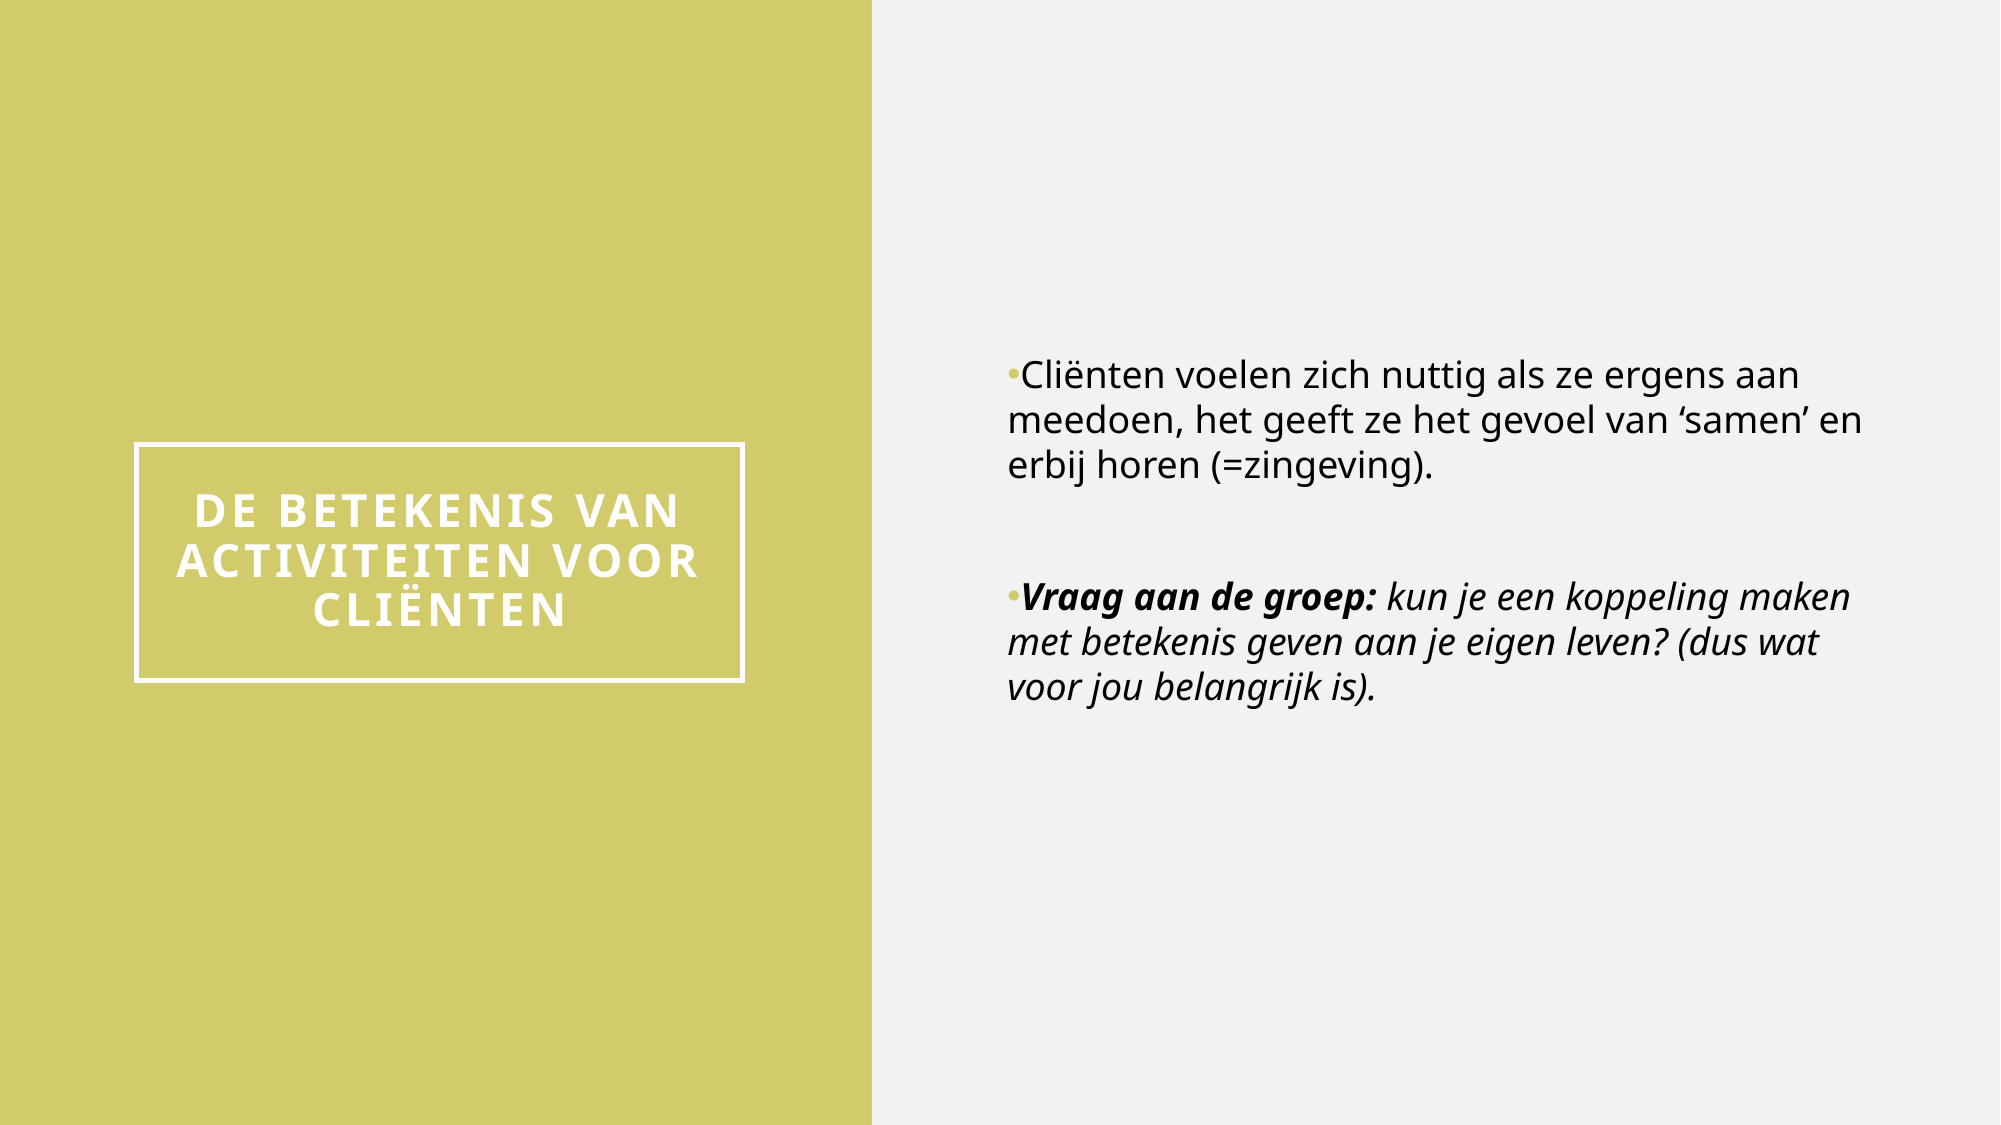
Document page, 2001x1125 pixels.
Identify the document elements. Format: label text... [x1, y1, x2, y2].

text_box [871, 0, 2000, 1125]
title De betekenis van activiteiten voor cliënten [134, 442, 745, 683]
text_box Cliënten voelen zich nuttig als ze ergens aan meedoen, het geeft ze het gevoel van ‘samen’ en erbij horen (=zingeving). Vraag aan de groep: kun je een koppeling maken met betekenis geven aan je eigen leven? (dus wat voor jou belangrijk is). [992, 131, 1880, 994]
